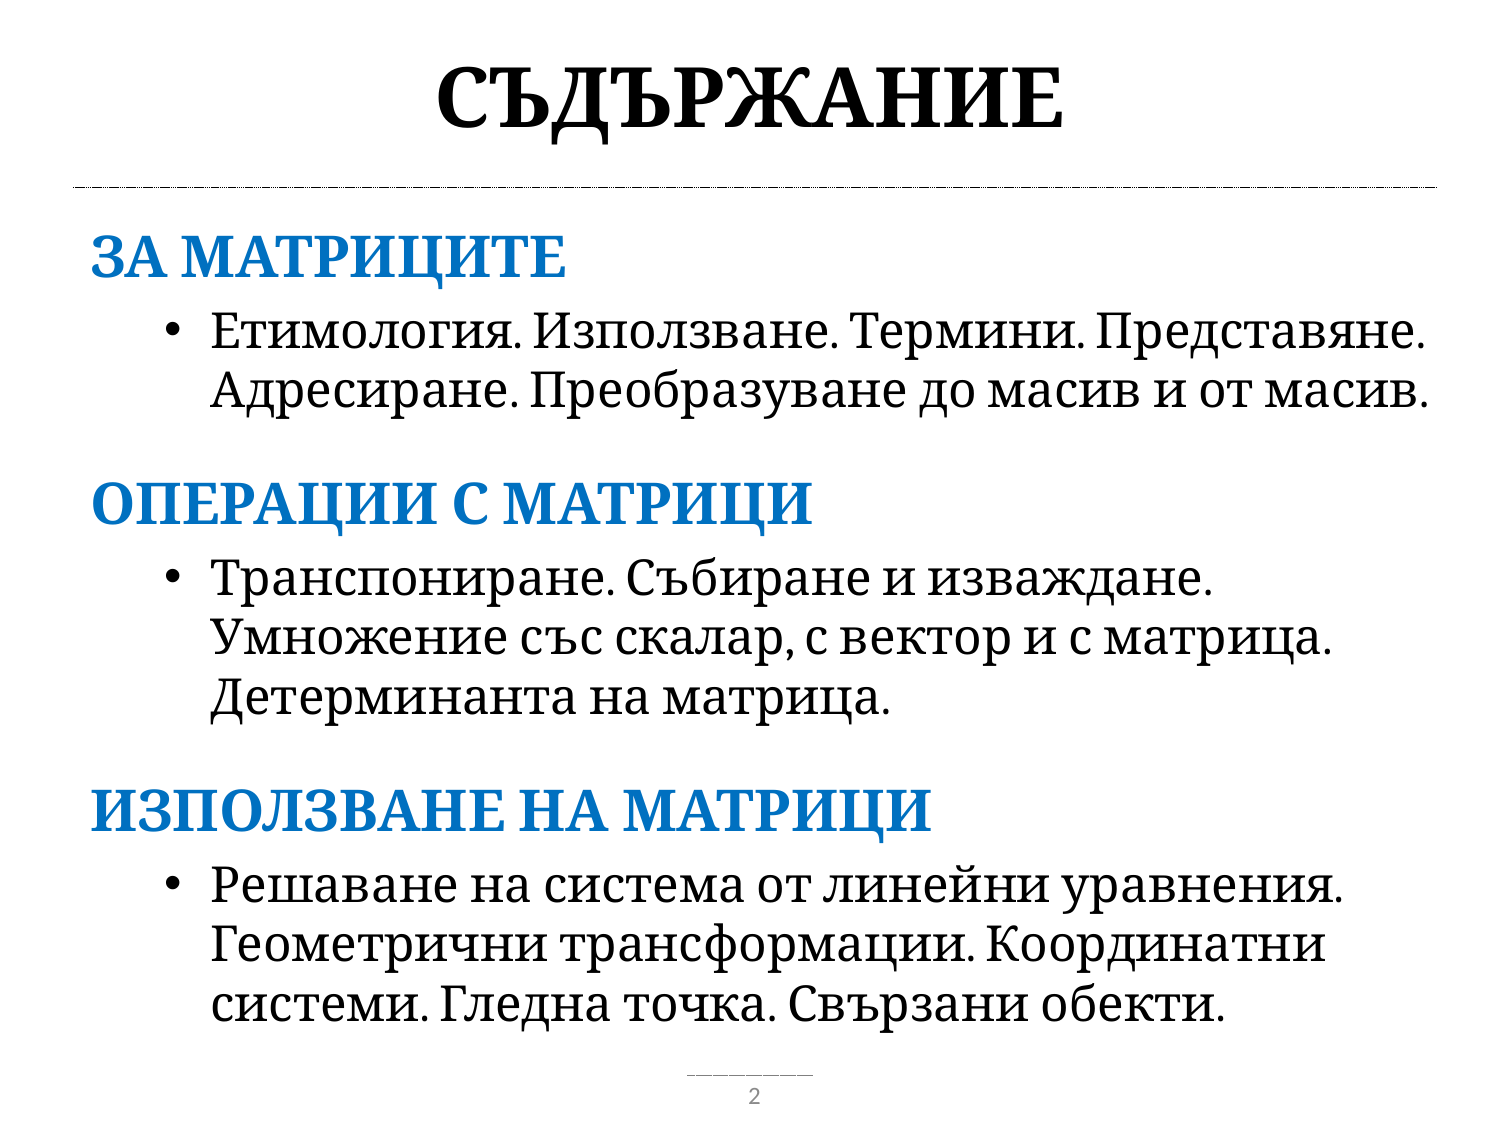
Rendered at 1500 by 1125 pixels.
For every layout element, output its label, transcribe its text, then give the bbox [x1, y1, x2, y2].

title Съдържание [0, 0, 1500, 188]
slide_number 2 [579, 1065, 930, 1125]
list За матриците Етимология. Използване. Термини. Представяне. Адресиране. Преобразуване до масив и от масив. Операции с матрици Транспониране. Събиране и изваждане. Умножение със скалар, с вектор и с матрица. Детерминанта на матрица. Използване на матрици Решаване на система от линейни уравнения. Геометрични трансформации. Координатни системи. Гледна точка. Свързани обекти. [75, 212, 1450, 1063]
